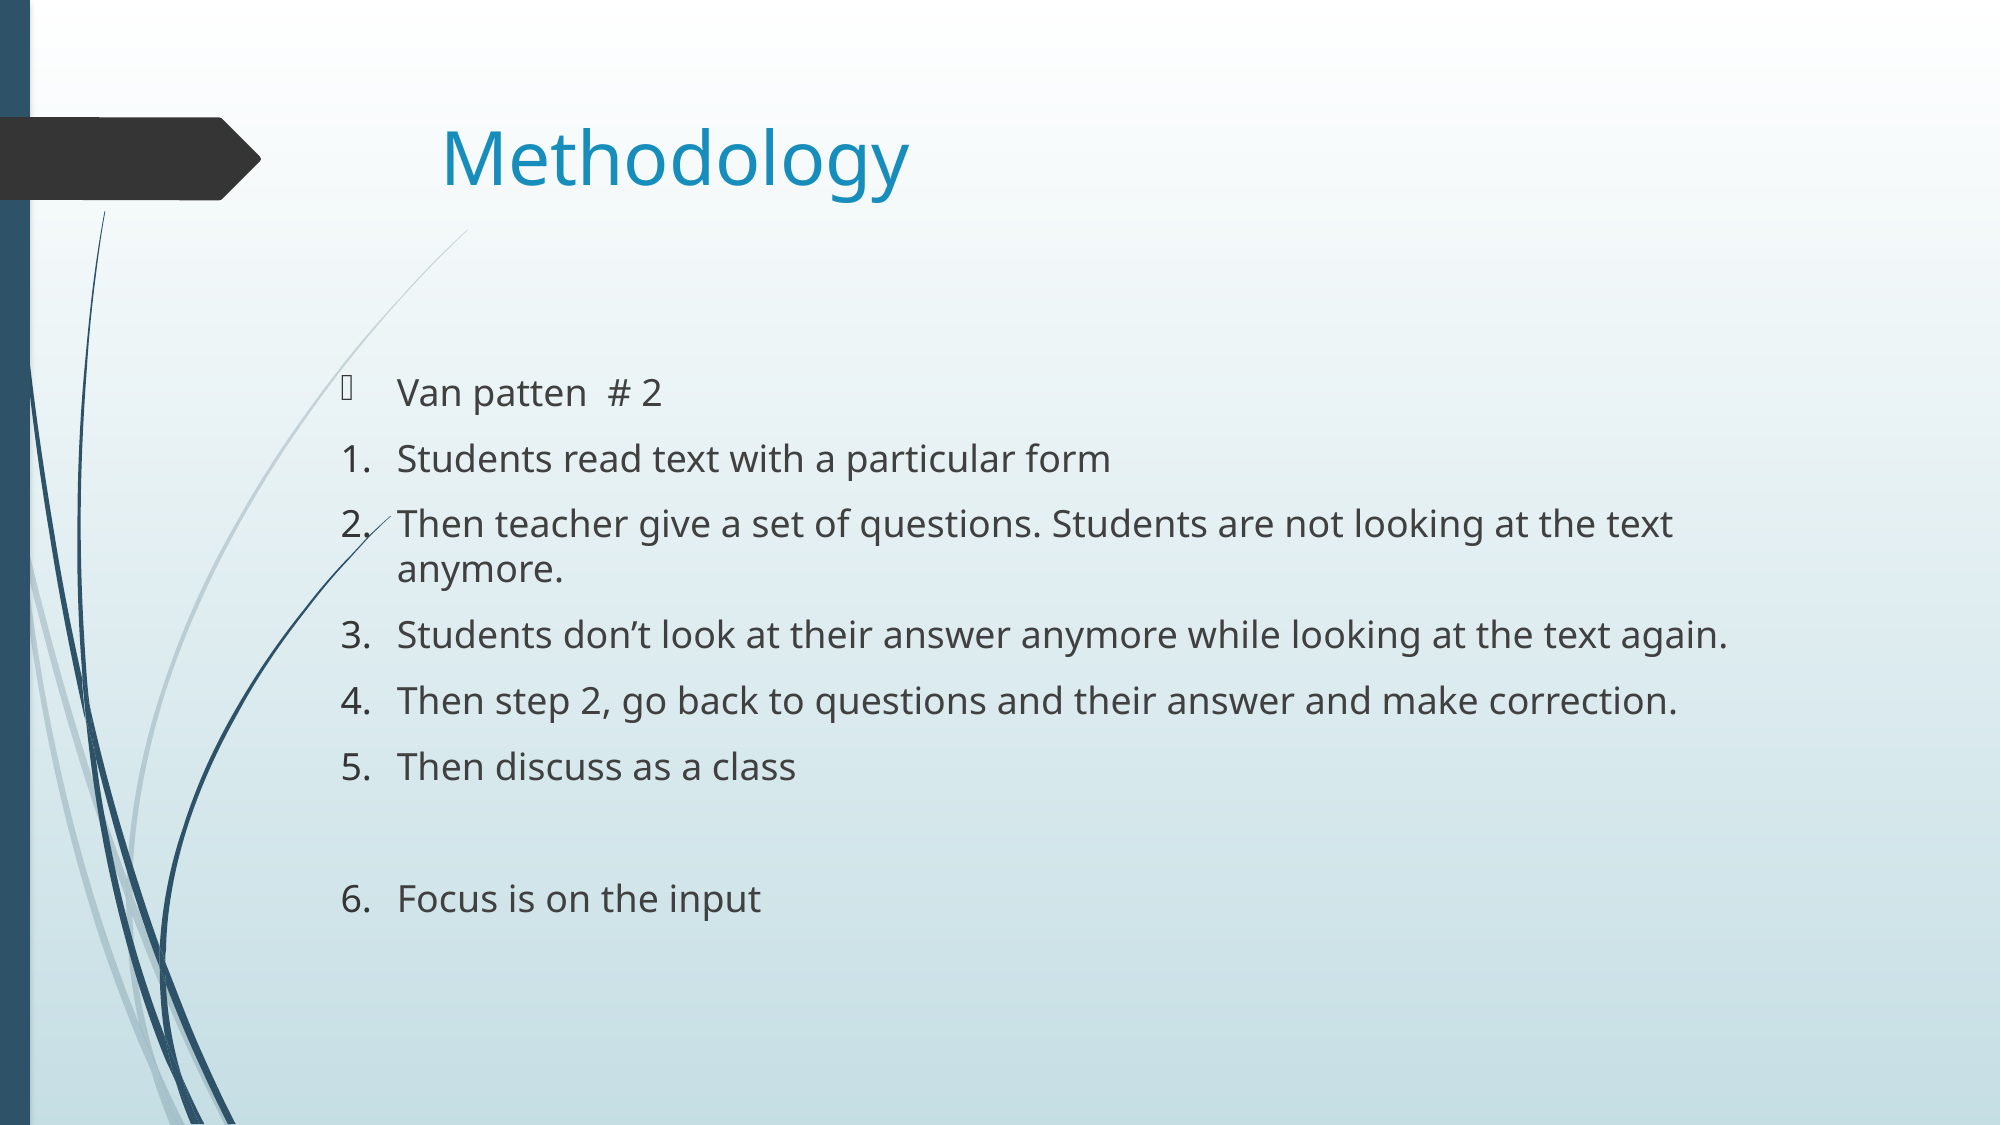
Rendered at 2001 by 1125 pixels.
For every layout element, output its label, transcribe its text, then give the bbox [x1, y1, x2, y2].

list Van patten # 2 Students read text with a particular form Then teacher give a set of questions. Students are not looking at the text anymore. Students don’t look at their answer anymore while looking at the text again. Then step 2, go back to questions and their answer and make correction. Then discuss as a class Focus is on the input [325, 361, 1789, 981]
title Methodology [425, 102, 1888, 313]
